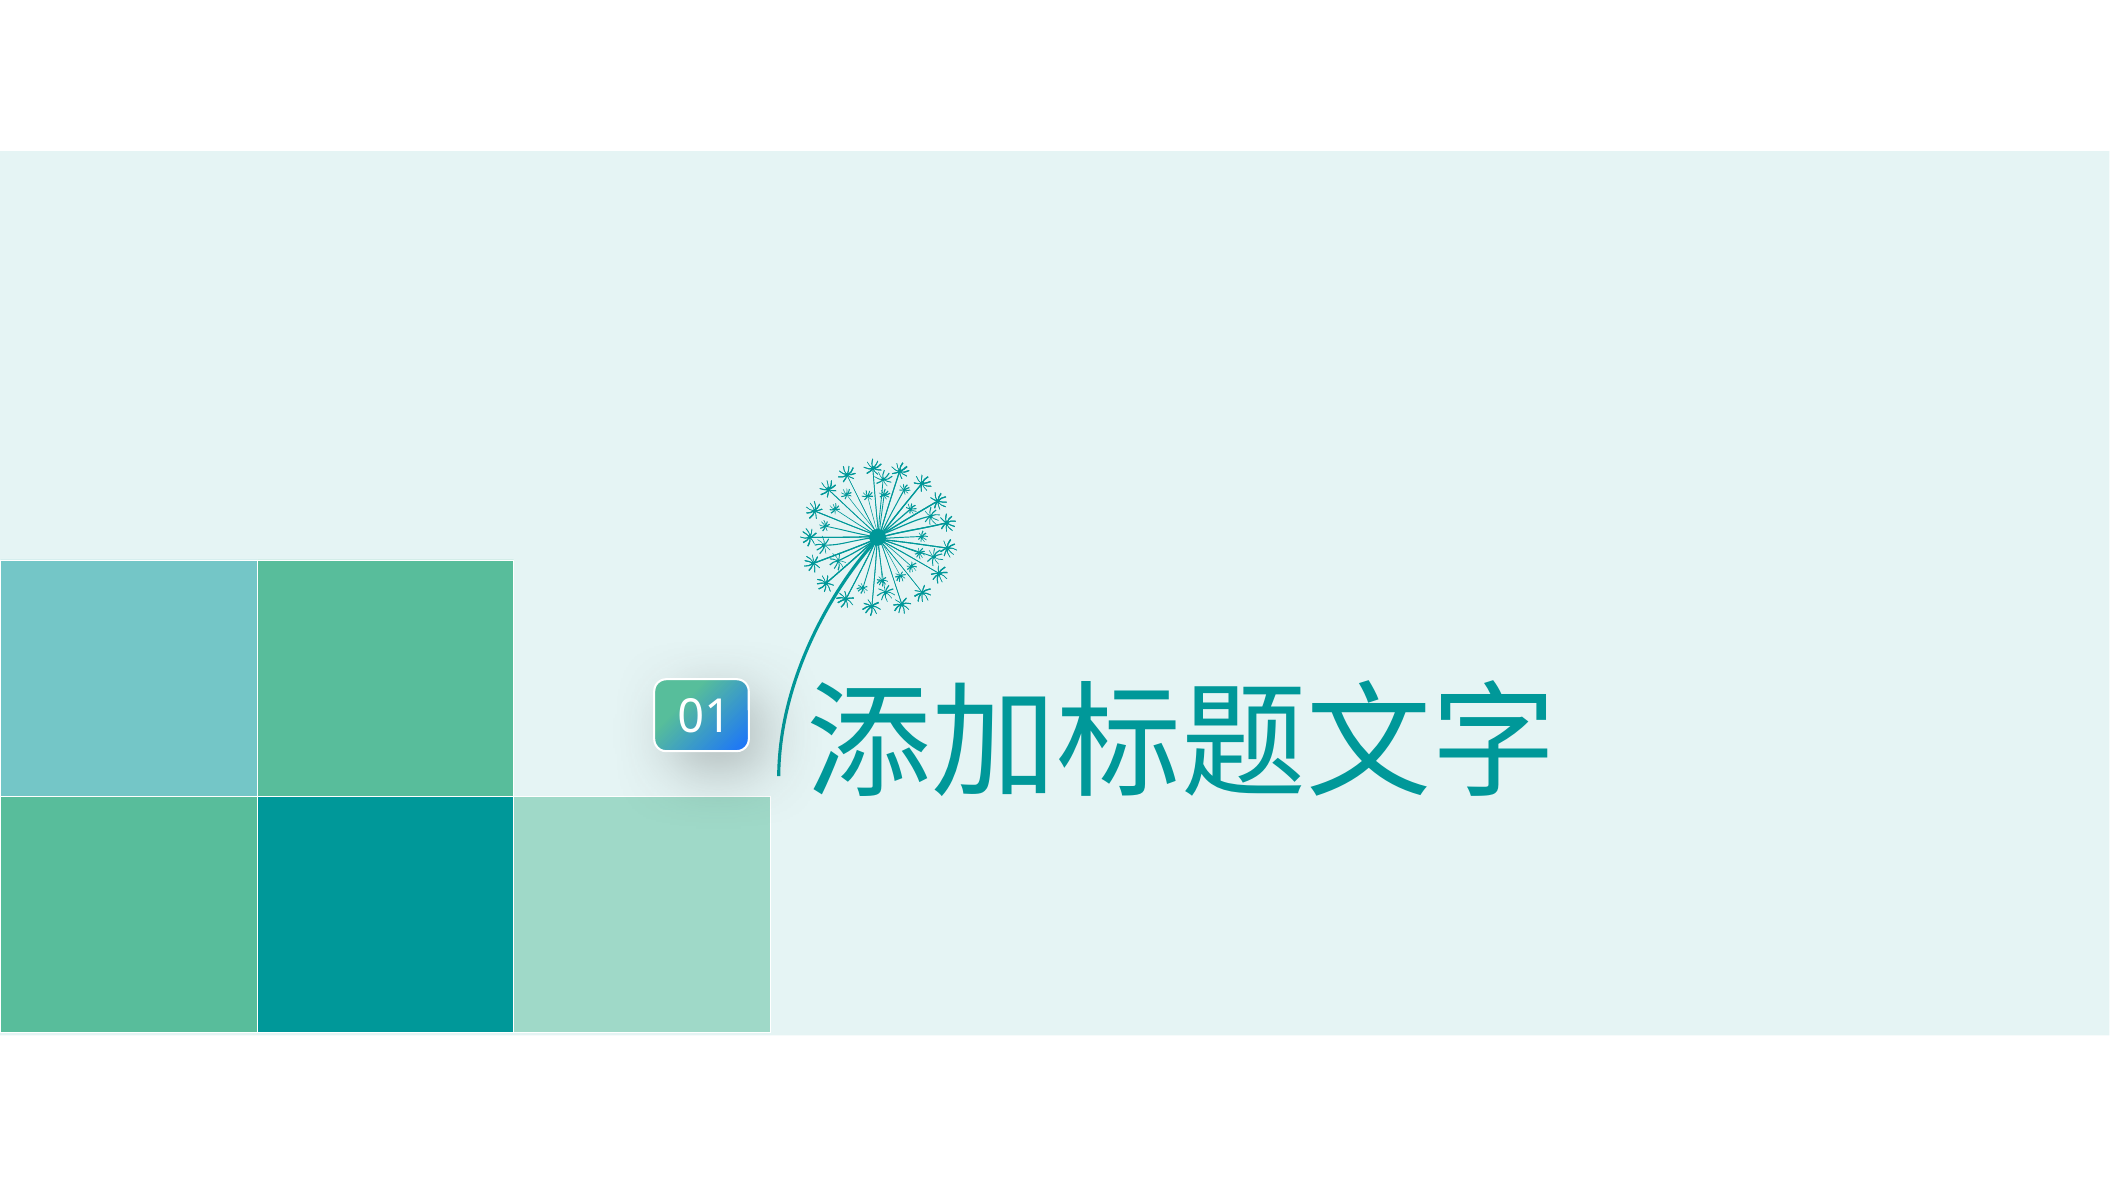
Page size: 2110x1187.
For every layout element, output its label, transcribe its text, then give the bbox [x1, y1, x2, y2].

text_box [0, 796, 257, 1032]
text_box [257, 559, 514, 796]
text_box [513, 796, 770, 1032]
text_box [0, 150, 2110, 1036]
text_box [651, 678, 756, 752]
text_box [777, 456, 938, 782]
text_box [257, 796, 513, 1032]
text_box [0, 559, 257, 796]
text_box 添加标题文字 [806, 661, 1622, 812]
